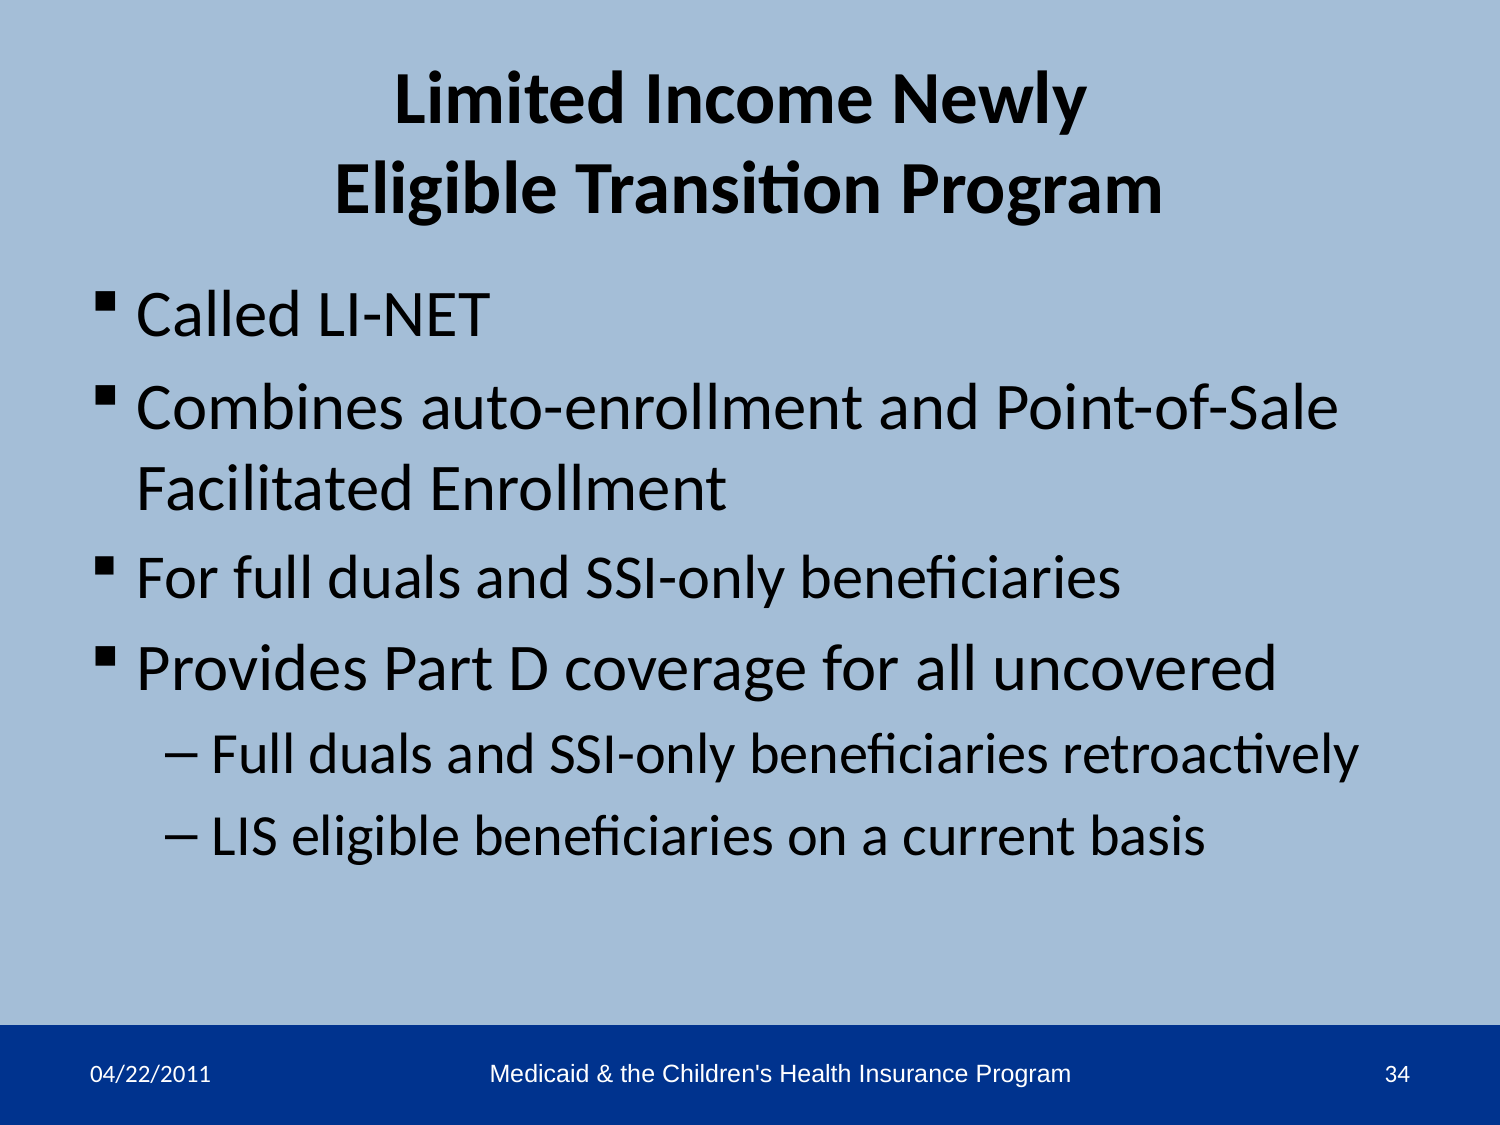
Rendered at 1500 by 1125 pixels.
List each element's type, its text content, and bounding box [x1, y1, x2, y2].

title Limited Income Newly Eligible Transition Program [74, 44, 1426, 233]
slide_number 34 [1275, 1042, 1425, 1103]
list Called LI-NET Combines auto-enrollment and Point-of-Sale Facilitated Enrollment For full duals and SSI-only beneficiaries Provides Part D coverage for all uncovered Full duals and SSI-only beneficiaries retroactively LIS eligible beneficiaries on a current basis [74, 262, 1426, 1006]
footer Medicaid & the Children's Health Insurance Program [287, 1042, 1275, 1103]
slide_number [75, 1042, 287, 1103]
